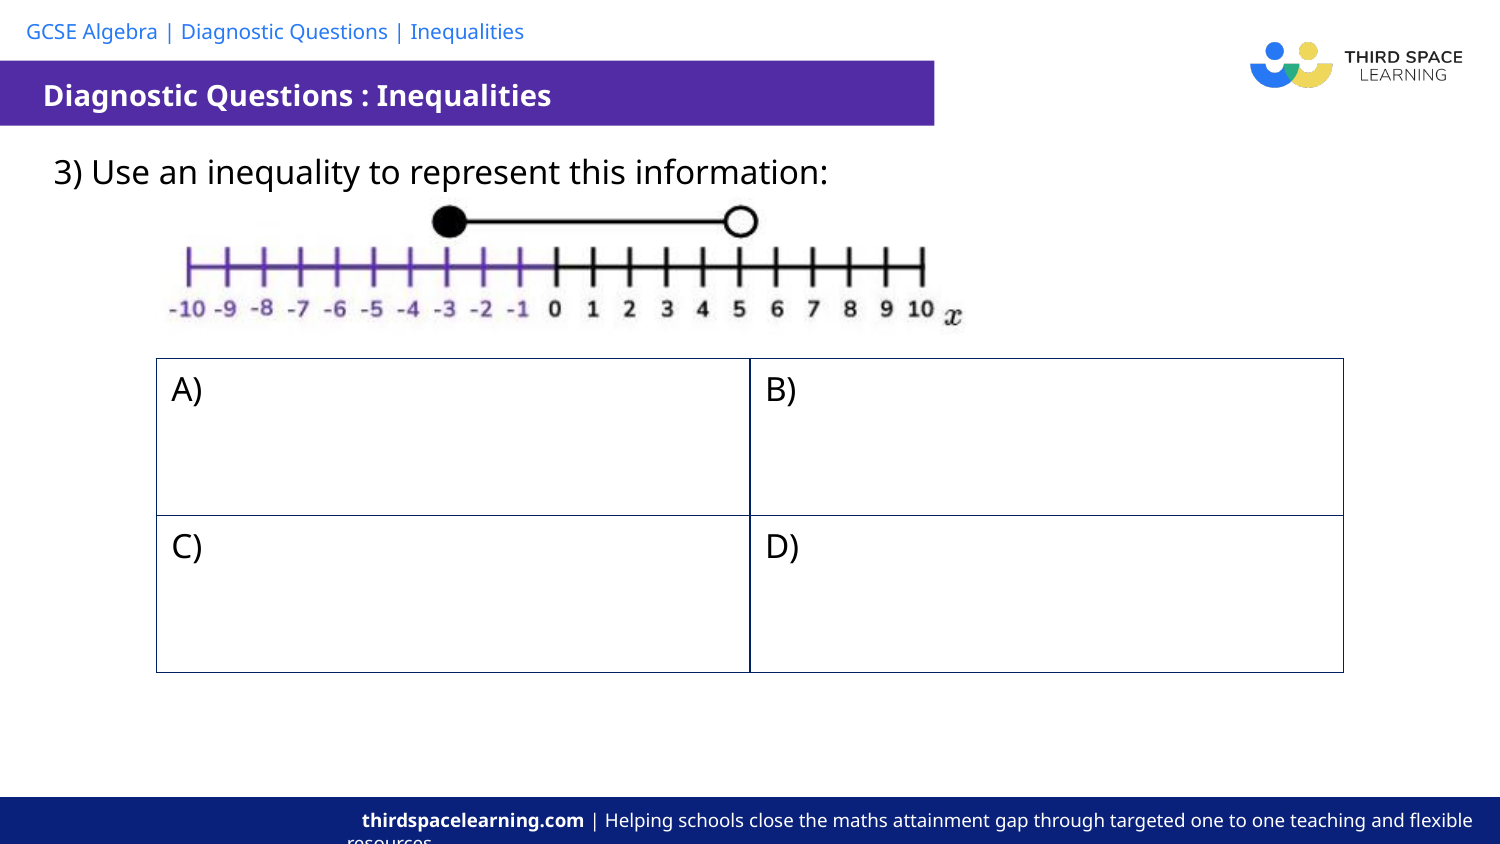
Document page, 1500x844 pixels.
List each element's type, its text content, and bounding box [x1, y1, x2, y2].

text_box Diagnostic Questions : Inequalities [27, 61, 778, 127]
table_header 3) Use an inequality to represent this information: [19, 142, 930, 330]
picture [155, 197, 980, 338]
picture [1250, 33, 1465, 99]
